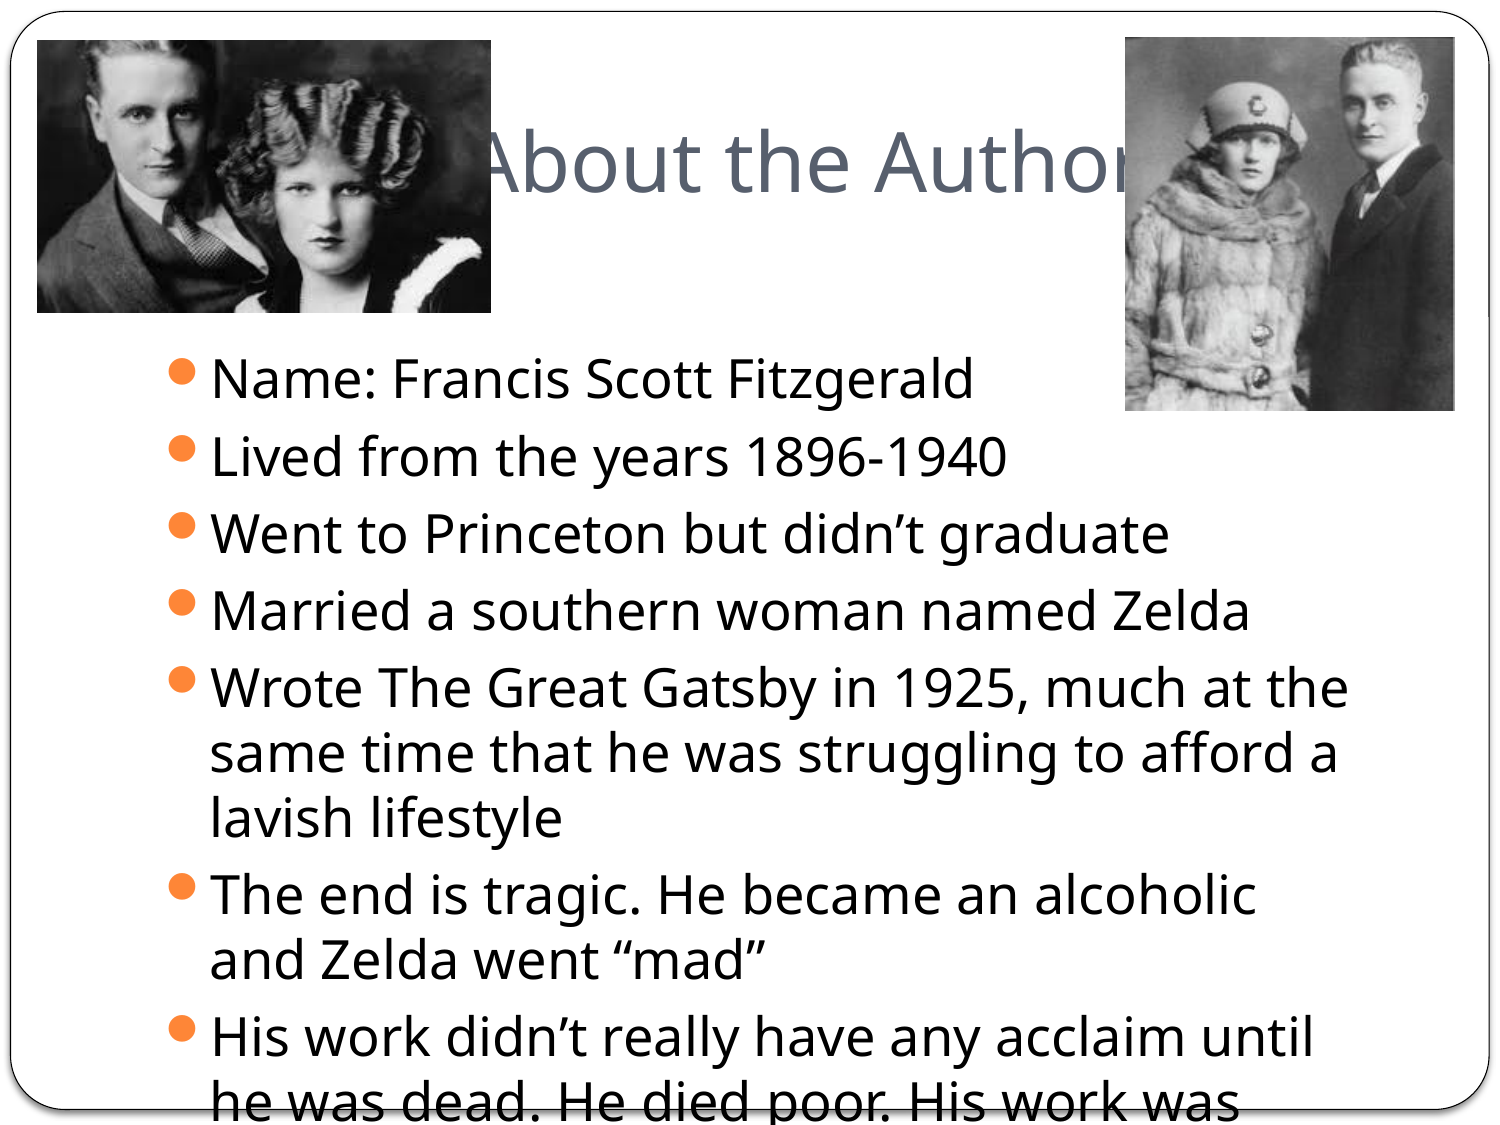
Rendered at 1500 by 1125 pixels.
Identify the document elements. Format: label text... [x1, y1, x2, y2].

picture [37, 40, 491, 313]
list Name: Francis Scott Fitzgerald Lived from the years 1896-1940 Went to Princeton but didn’t graduate Married a southern woman named Zelda Wrote The Great Gatsby in 1925, much at the same time that he was struggling to afford a lavish lifestyle The end is tragic. He became an alcoholic and Zelda went “mad” His work didn’t really have any acclaim until he was dead. He died poor. His work was revived in the 1950’s. [150, 337, 1368, 1088]
picture [1124, 37, 1455, 412]
title About the Author [125, 36, 1123, 225]
